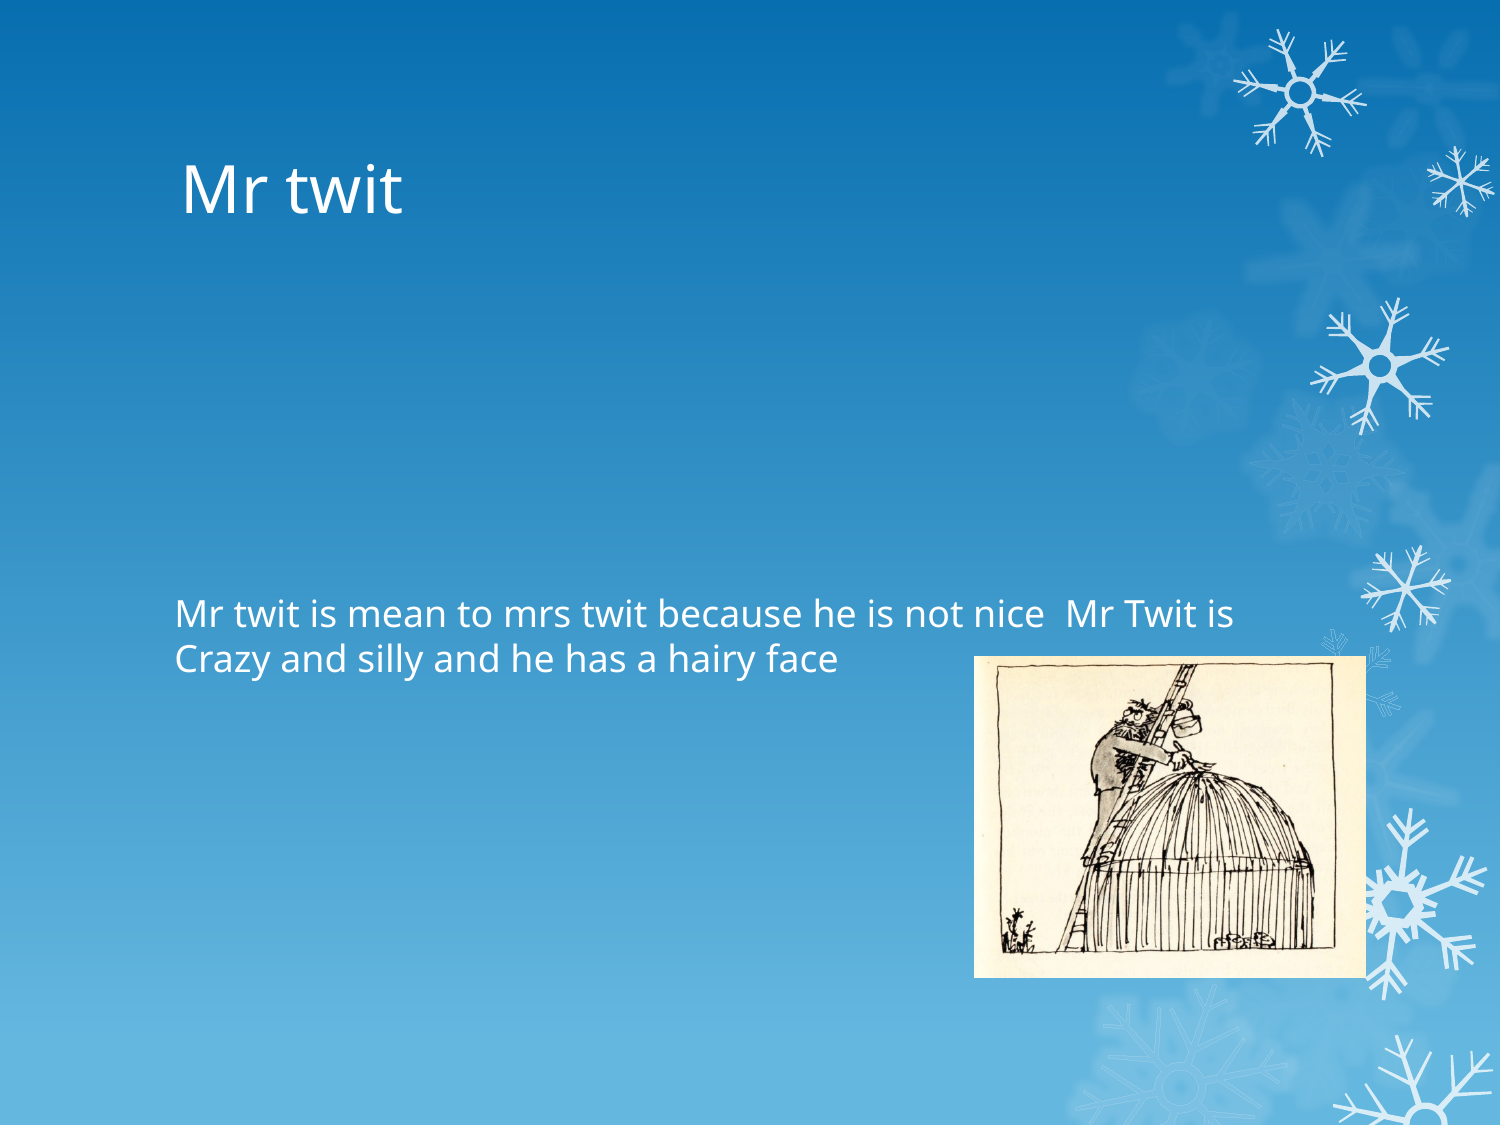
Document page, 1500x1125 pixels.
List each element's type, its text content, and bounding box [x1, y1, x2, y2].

title Mr twit [165, 110, 1335, 263]
picture [973, 656, 1367, 978]
list Mr twit is mean to mrs twit because he is not nice Mr Twit is Crazy and silly and he has a hairy face [159, 302, 1329, 968]
